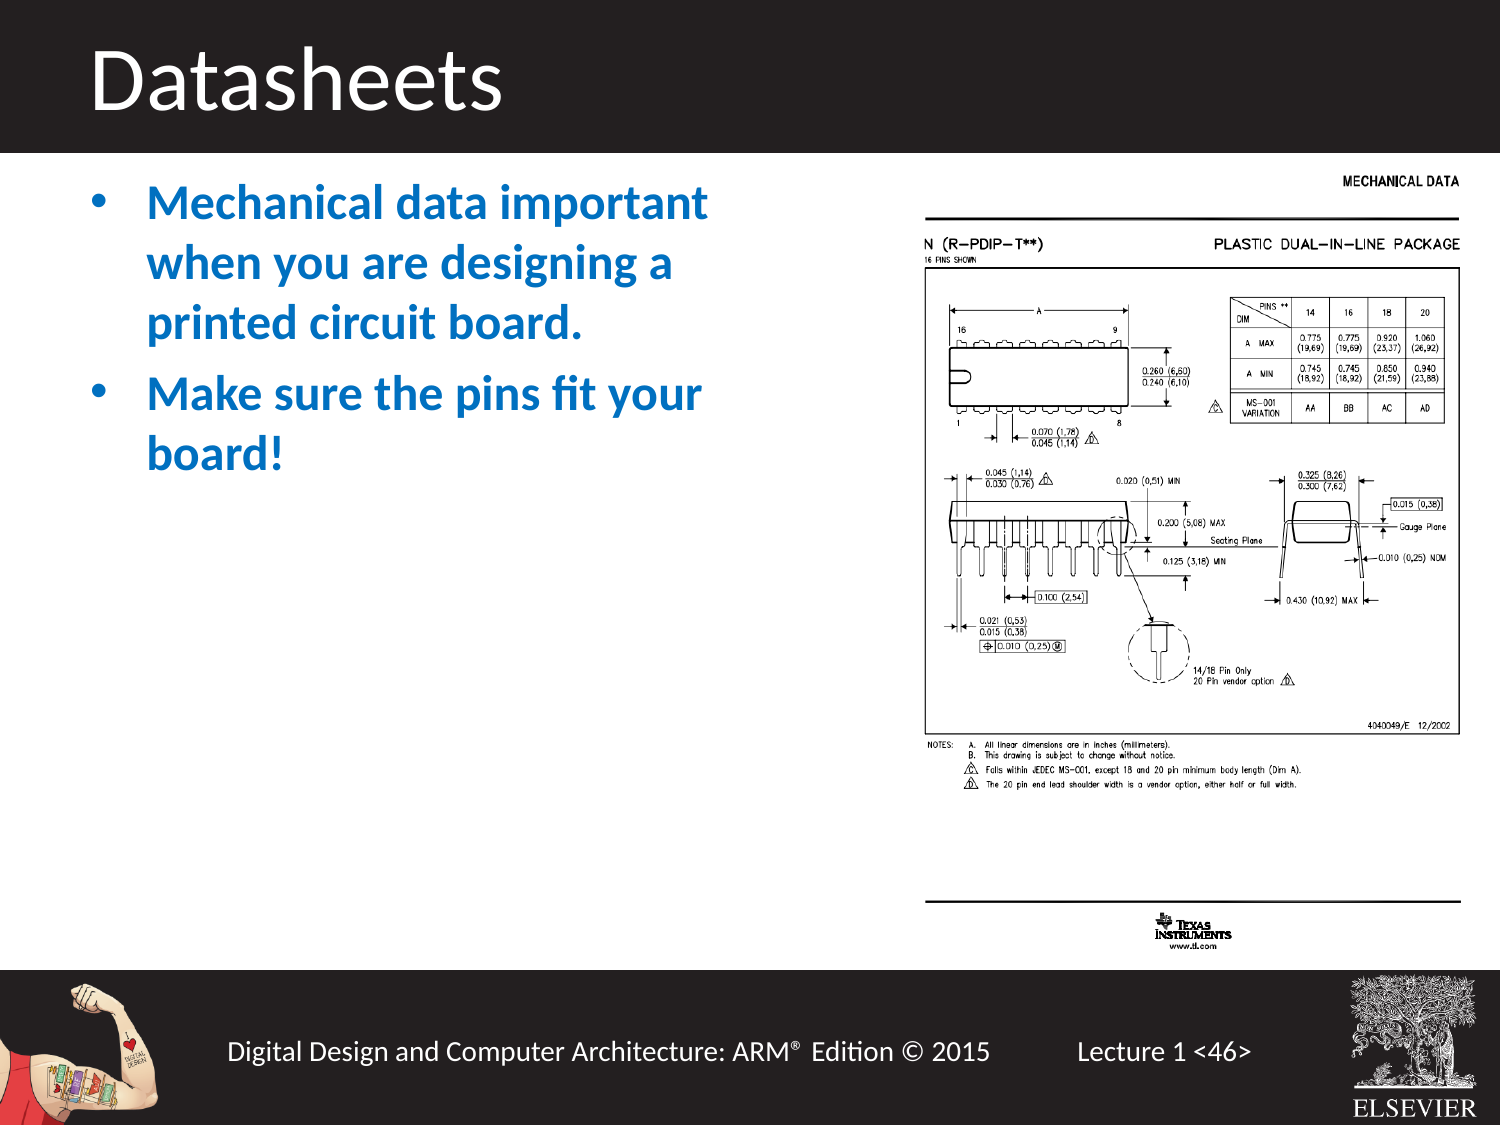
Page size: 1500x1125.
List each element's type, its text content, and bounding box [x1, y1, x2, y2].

picture [0, 979, 163, 1125]
text_box Datasheets [75, 11, 1375, 136]
picture [1350, 974, 1477, 1117]
picture [912, 167, 1467, 956]
list Mechanical data important when you are designing a printed circuit board. Make sure the pins fit your board! [75, 162, 750, 1025]
